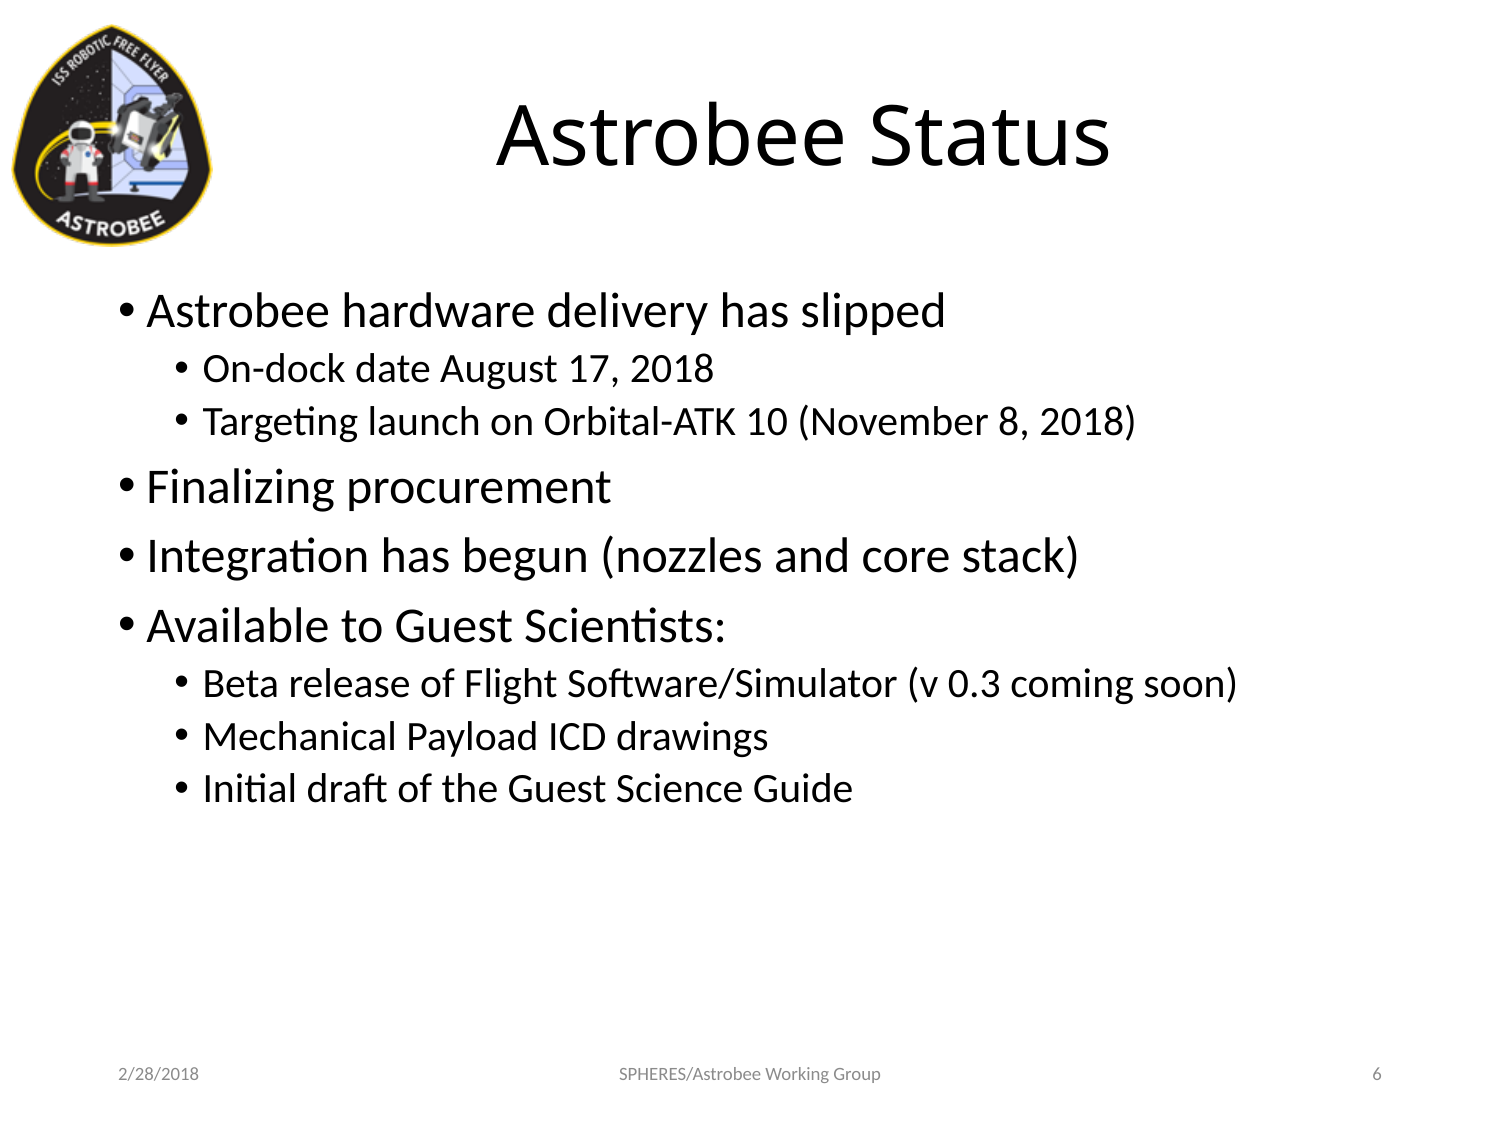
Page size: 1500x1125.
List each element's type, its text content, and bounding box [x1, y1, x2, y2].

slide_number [103, 1042, 441, 1103]
footer SPHERES/Astrobee Working Group [496, 1042, 1004, 1103]
title Astrobee Status [212, 29, 1397, 247]
picture [11, 24, 213, 247]
slide_number 6 [1059, 1042, 1397, 1103]
list Astrobee hardware delivery has slipped On-dock date August 17, 2018 Targeting launch on Orbital-ATK 10 (November 8, 2018) Finalizing procurement Integration has begun (nozzles and core stack) Available to Guest Scientists: Beta release of Flight Software/Simulator (v 0.3 coming soon) Mechanical Payload ICD drawings Initial draft of the Guest Science Guide [103, 277, 1397, 1024]
